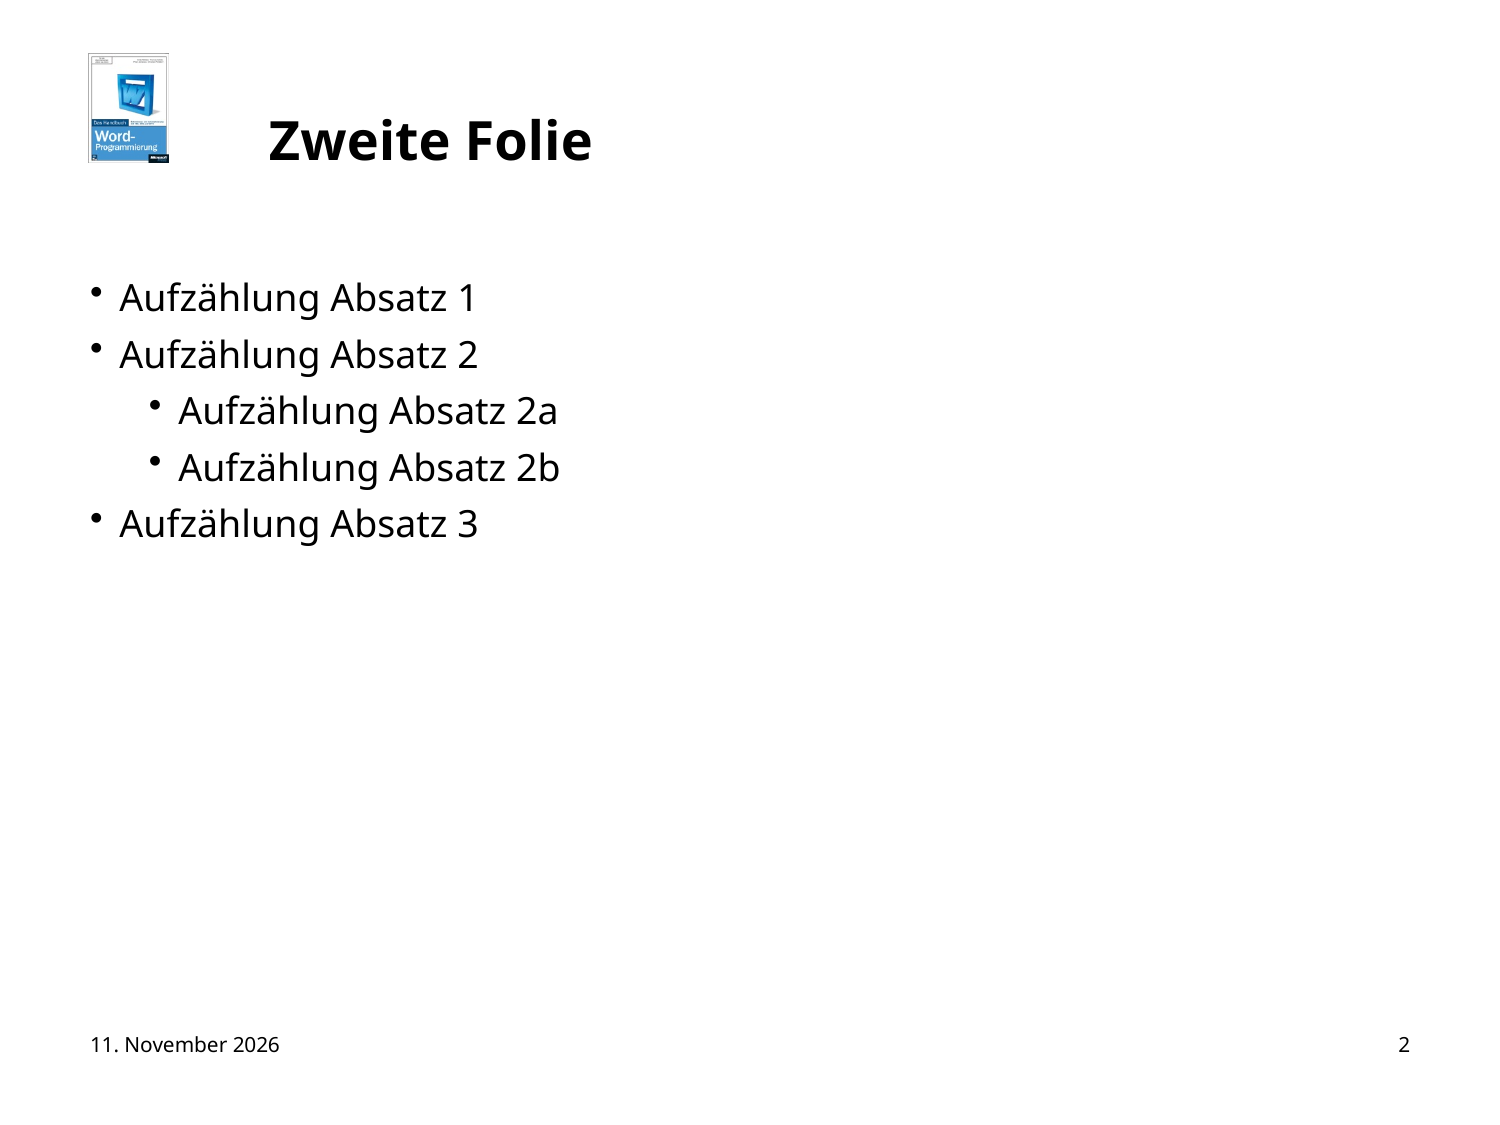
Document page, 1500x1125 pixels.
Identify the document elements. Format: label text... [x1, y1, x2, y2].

title Zweite Folie [253, 45, 1425, 233]
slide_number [75, 1024, 425, 1103]
list Aufzählung Absatz 1 Aufzählung Absatz 2 Aufzählung Absatz 2a Aufzählung Absatz 2b Aufzählung Absatz 3 [75, 262, 1425, 1005]
slide_number 2 [1074, 1024, 1425, 1103]
picture [88, 53, 169, 163]
